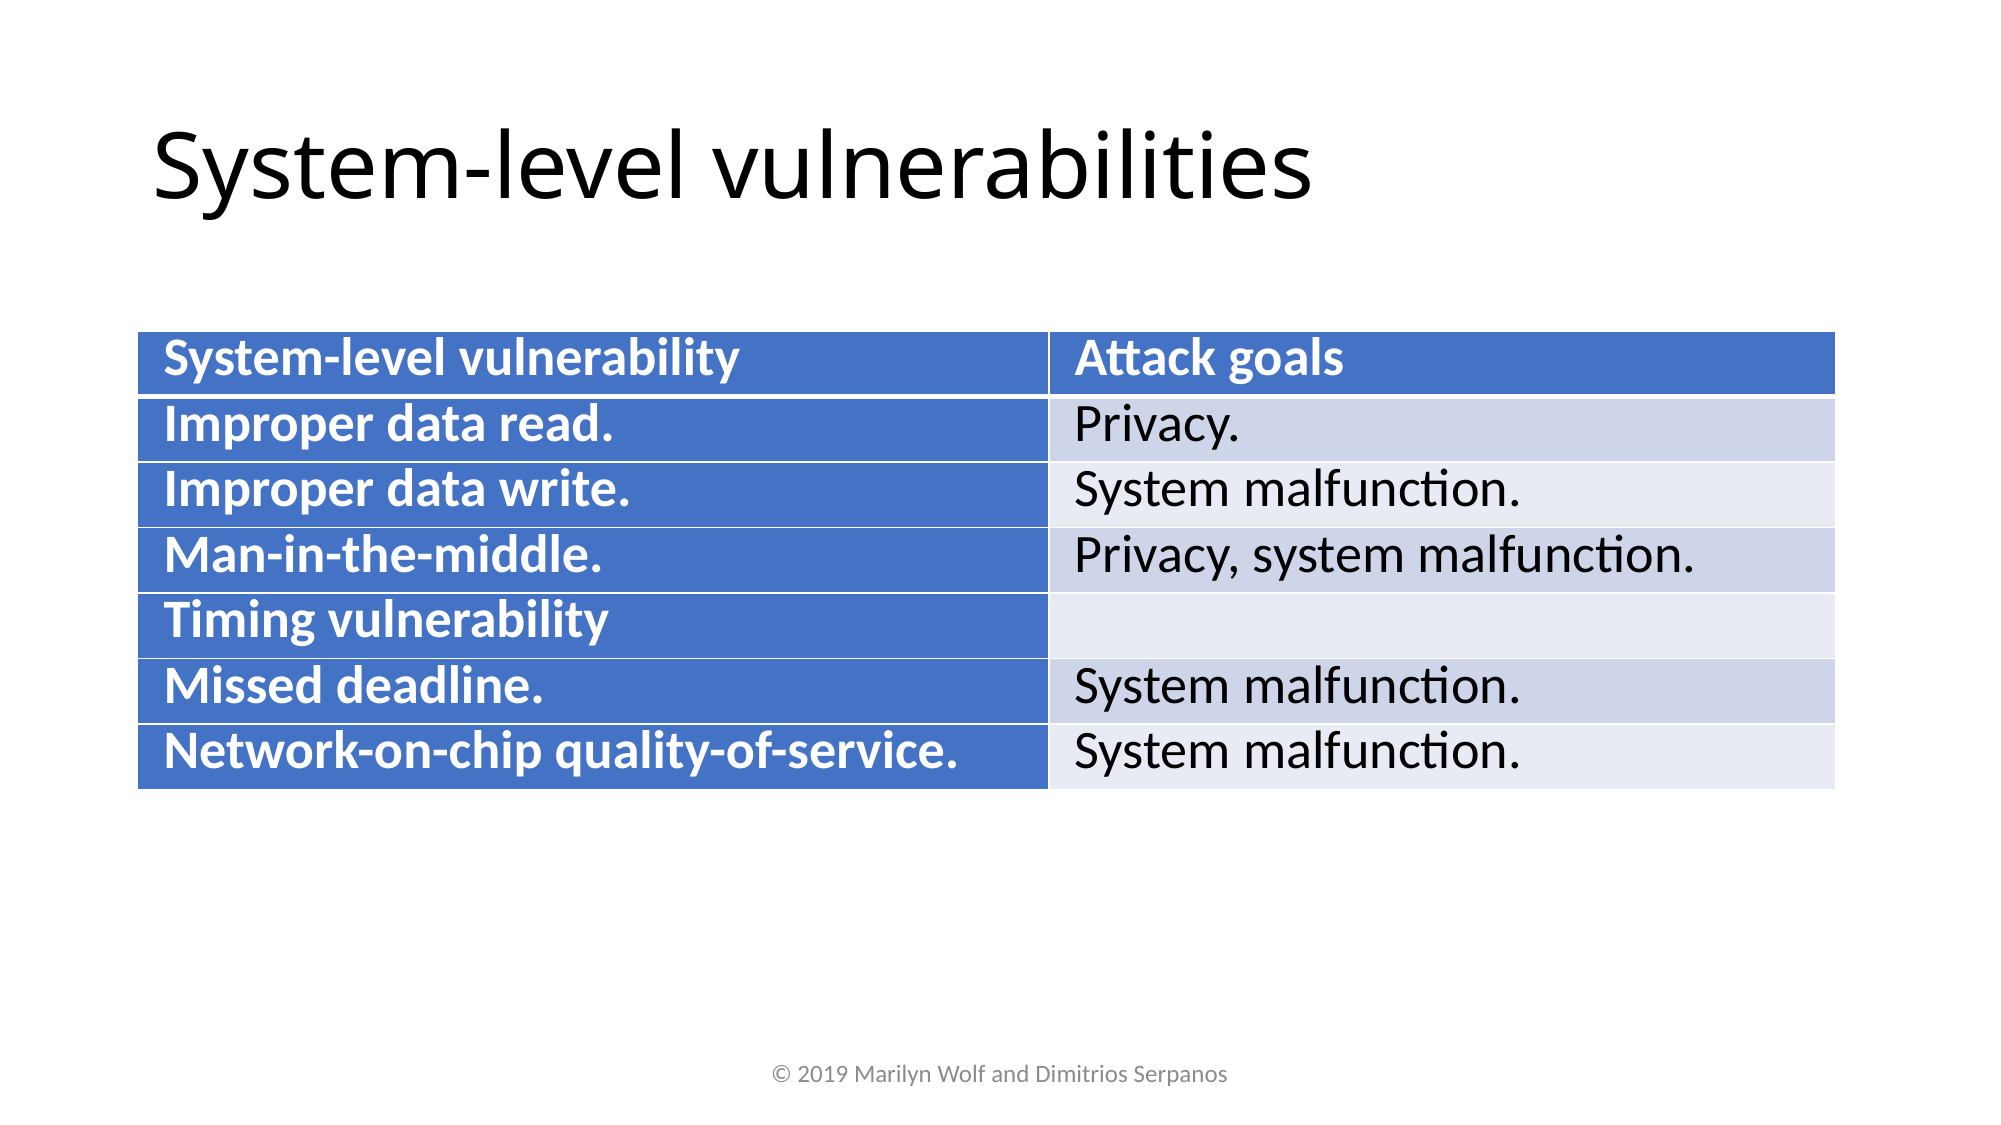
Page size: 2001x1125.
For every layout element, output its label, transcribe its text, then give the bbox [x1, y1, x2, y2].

table_header Attack goals [1050, 332, 1835, 394]
table_cell System malfunction. [1050, 463, 1835, 527]
title System-level vulnerabilities [137, 59, 1863, 278]
table_header System-level vulnerability [138, 332, 1048, 394]
table_cell Privacy. [1050, 399, 1835, 461]
table_cell Man-in-the-middle. [138, 528, 1048, 592]
table_cell Improper data write. [138, 463, 1048, 527]
footer © 2019 Marilyn Wolf and Dimitrios Serpanos [662, 1042, 1338, 1103]
table_cell Network-on-chip quality-of-service. [138, 725, 1048, 789]
table_cell System malfunction. [1050, 725, 1835, 789]
table_cell Improper data read. [138, 399, 1048, 461]
table_cell [1050, 594, 1835, 658]
table_cell System malfunction. [1050, 659, 1835, 723]
table_cell Timing vulnerability [138, 594, 1048, 658]
table_cell Privacy, system malfunction. [1050, 528, 1835, 592]
table_cell Missed deadline. [138, 659, 1048, 723]
